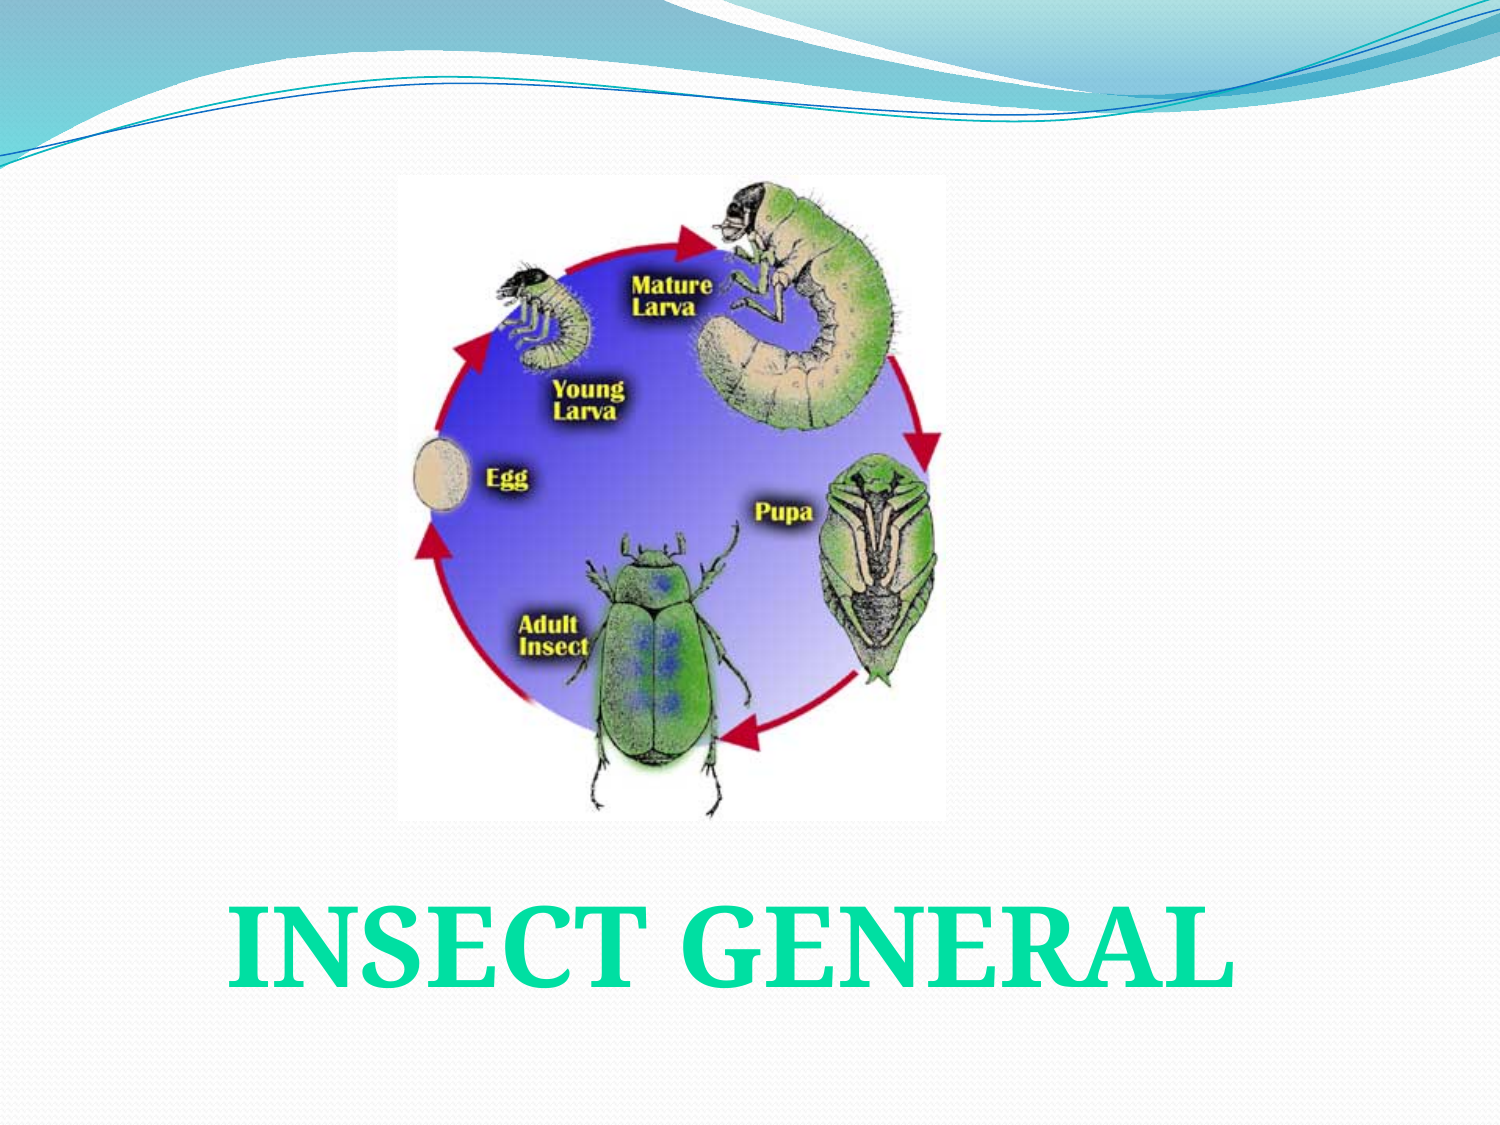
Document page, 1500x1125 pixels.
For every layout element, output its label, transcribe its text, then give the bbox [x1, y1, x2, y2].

text_box Insect general [211, 867, 1253, 1018]
picture [398, 175, 946, 822]
